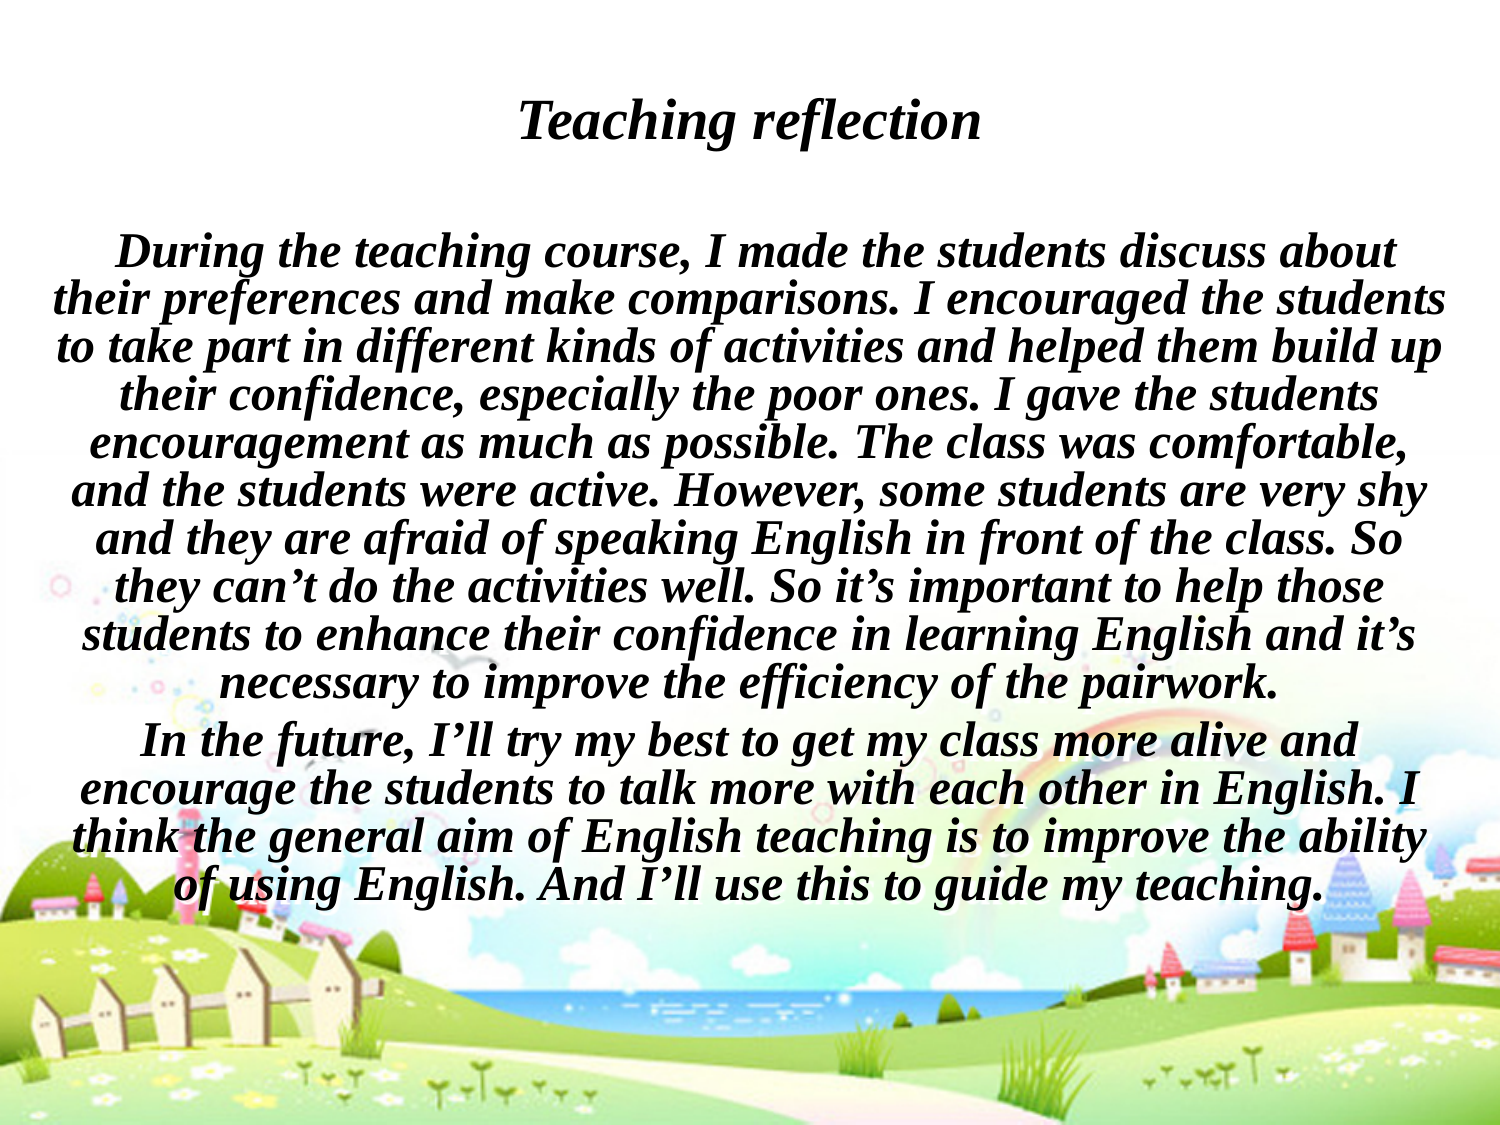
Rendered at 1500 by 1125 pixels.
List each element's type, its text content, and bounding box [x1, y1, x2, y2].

subtitle Teaching reflection During the teaching course, I made the students discuss about their preferences and make comparisons. I encouraged the students to take part in different kinds of activities and helped them build up their confidence, especially the poor ones. I gave the students encouragement as much as possible. The class was comfortable, and the students were active. However, some students are very shy and they are afraid of speaking English in front of the class. So they can’t do the activities well. So it’s important to help those students to enhance their confidence in learning English and it’s necessary to improve the efficiency of the pairwork. In the future, I’ll try my best to get my class more alive and encourage the students to talk more with each other in English. I think the general aim of English teaching is to improve the ability of using English. And I’ll use this to guide my teaching. [37, 87, 1463, 950]
picture [0, 0, 1500, 1125]
